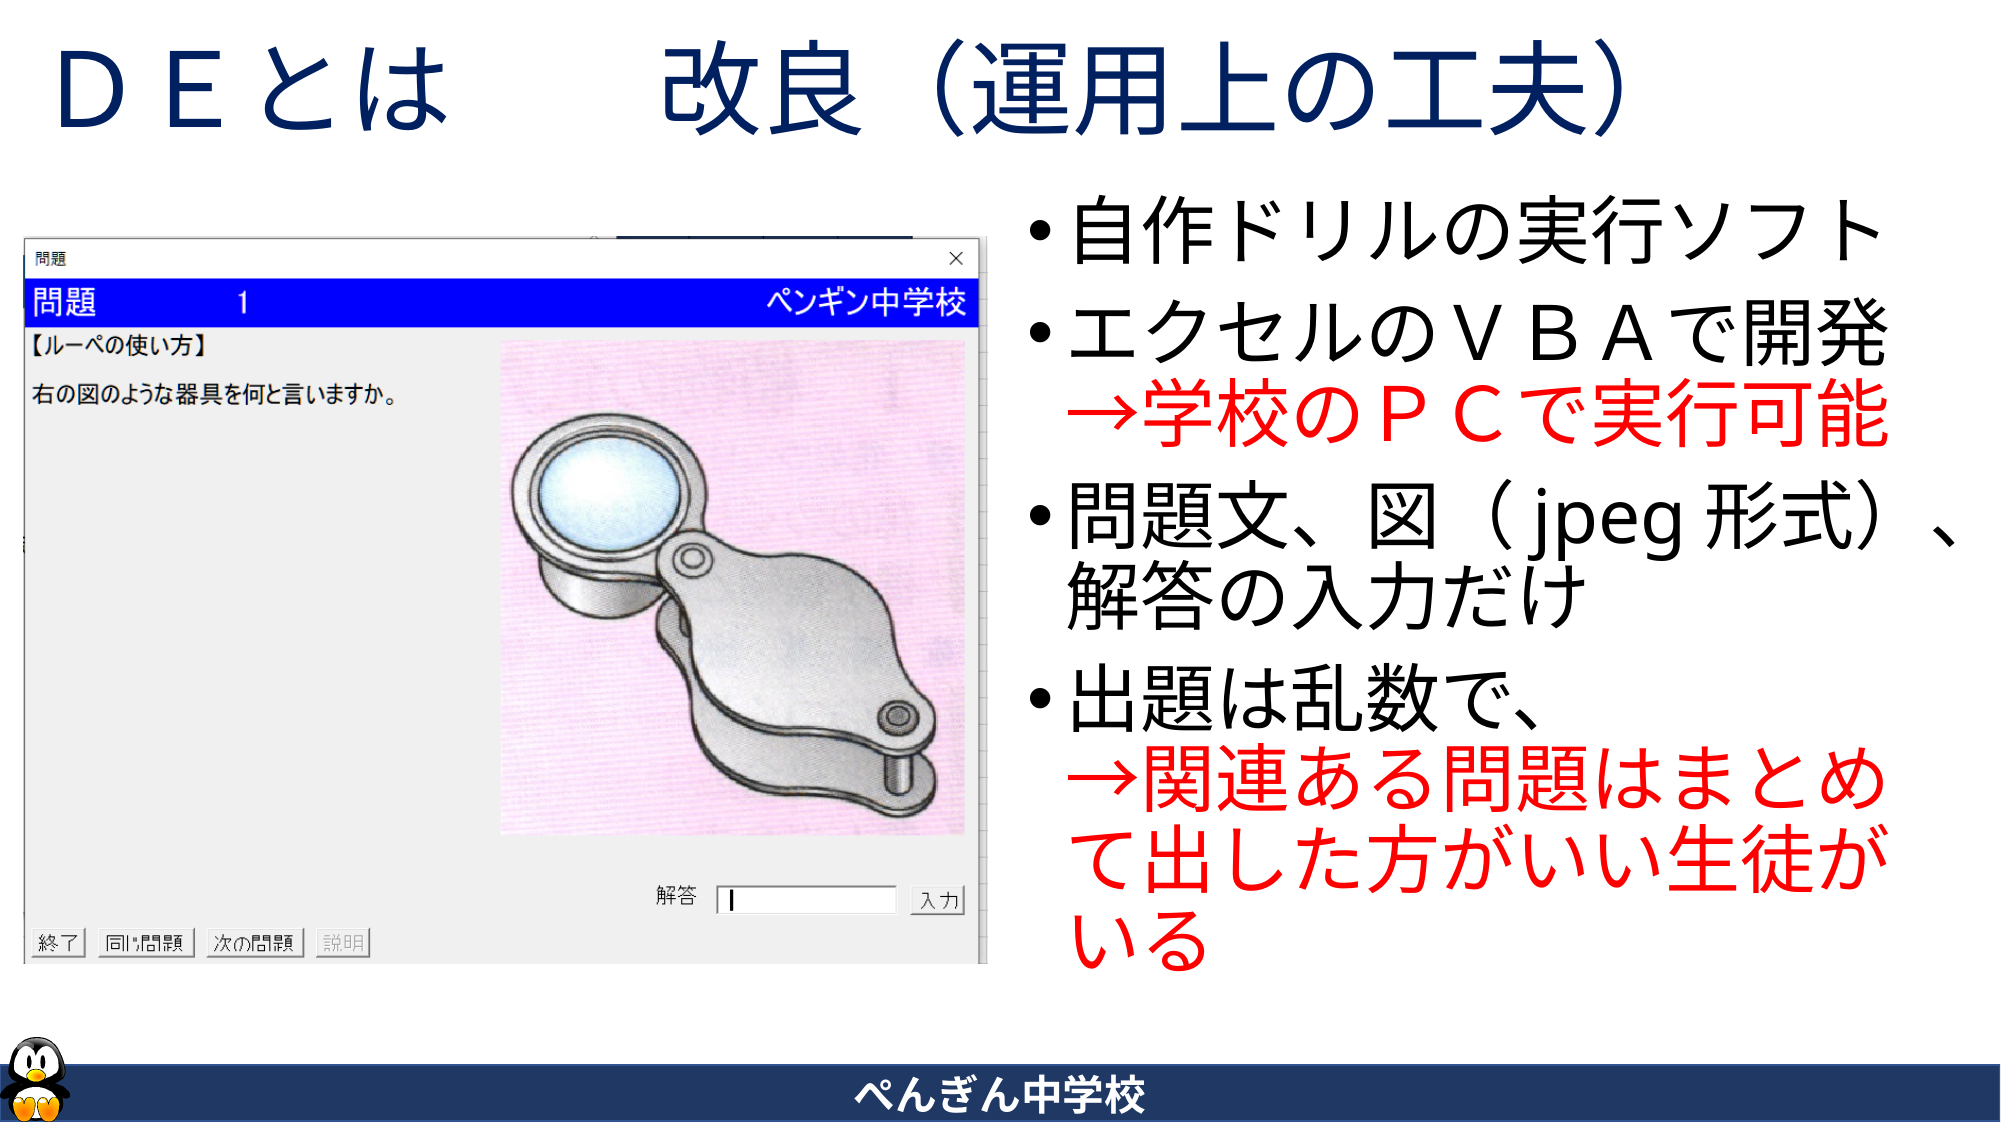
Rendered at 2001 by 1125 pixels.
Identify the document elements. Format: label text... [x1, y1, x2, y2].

picture [0, 1037, 70, 1122]
title ＤＥとは 改良（運用上の工夫） [23, 30, 1977, 157]
list 自作ドリルの実行ソフト エクセルのＶＢＡで開発 →学校のＰＣで実行可能 問題文、図（jpeg形式）、解答の入力だけ 出題は乱数で、 →関連ある問題はまとめて出した方がいい生徒がいる [1012, 186, 1977, 1014]
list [23, 236, 988, 964]
